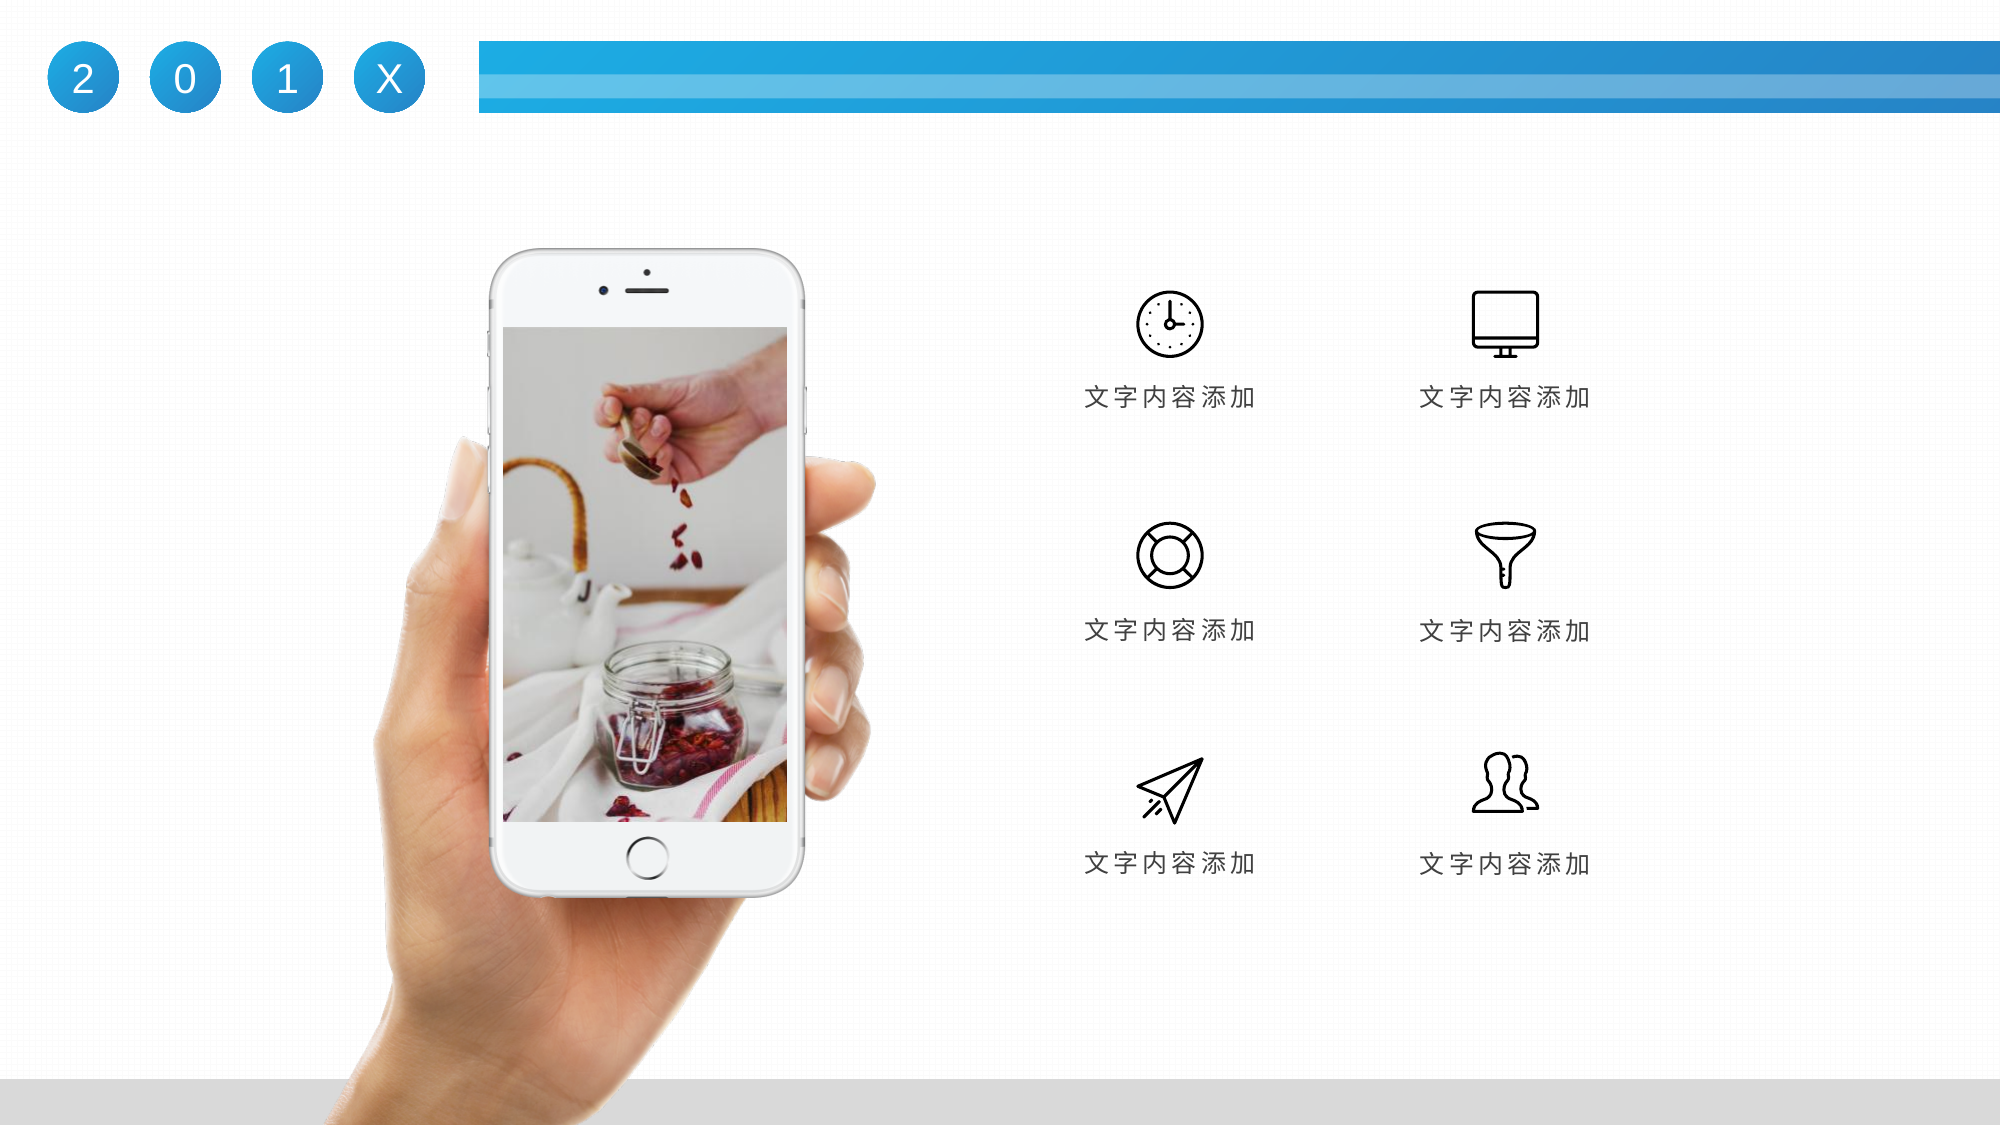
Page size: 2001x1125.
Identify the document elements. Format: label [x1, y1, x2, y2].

picture [211, 0, 1088, 1125]
text_box [1081, 290, 1594, 879]
